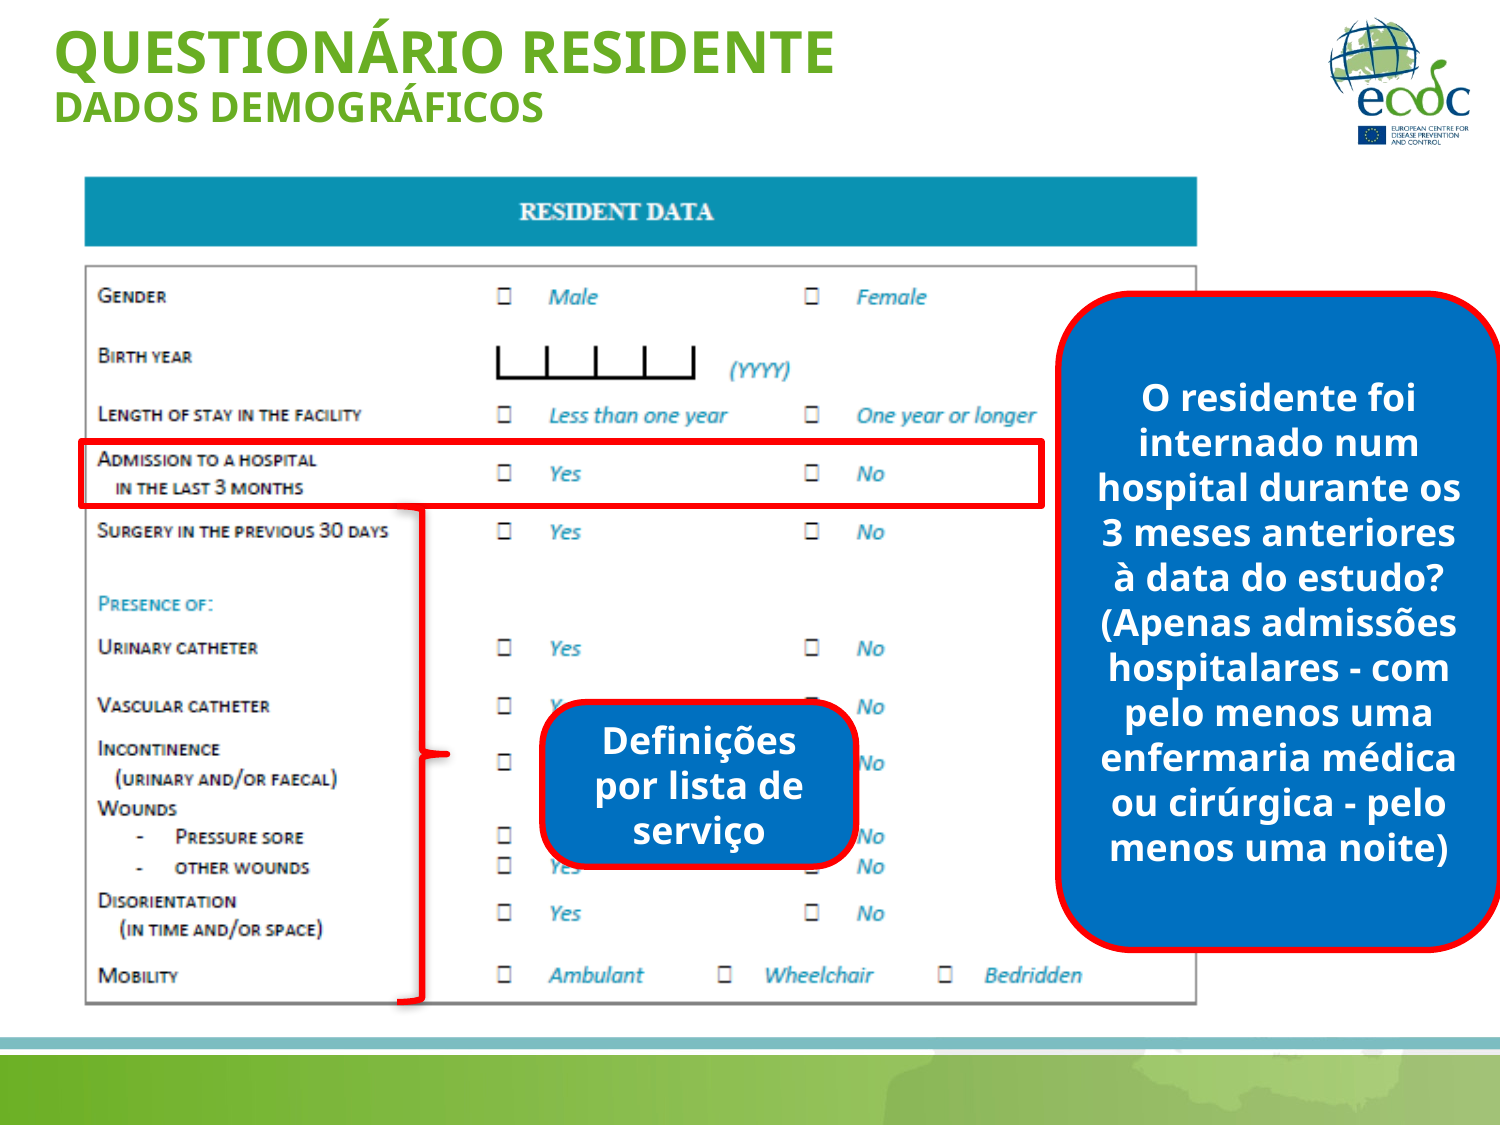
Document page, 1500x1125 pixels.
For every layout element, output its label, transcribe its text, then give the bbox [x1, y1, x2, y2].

picture [1328, 17, 1473, 148]
title QUESTIONÁRIO RESIDENTE DADOS DEMOGRÁFICOS [53, 23, 1404, 159]
text_box O residente foi internado num hospital durante os 3 meses anteriores à data do estudo? (Apenas admissões hospitalares - com pelo menos uma enfermaria médica ou cirúrgica - pelo menos uma noite) [1224, 291, 1500, 953]
picture [0, 1037, 1500, 1125]
picture [57, 165, 1220, 1019]
